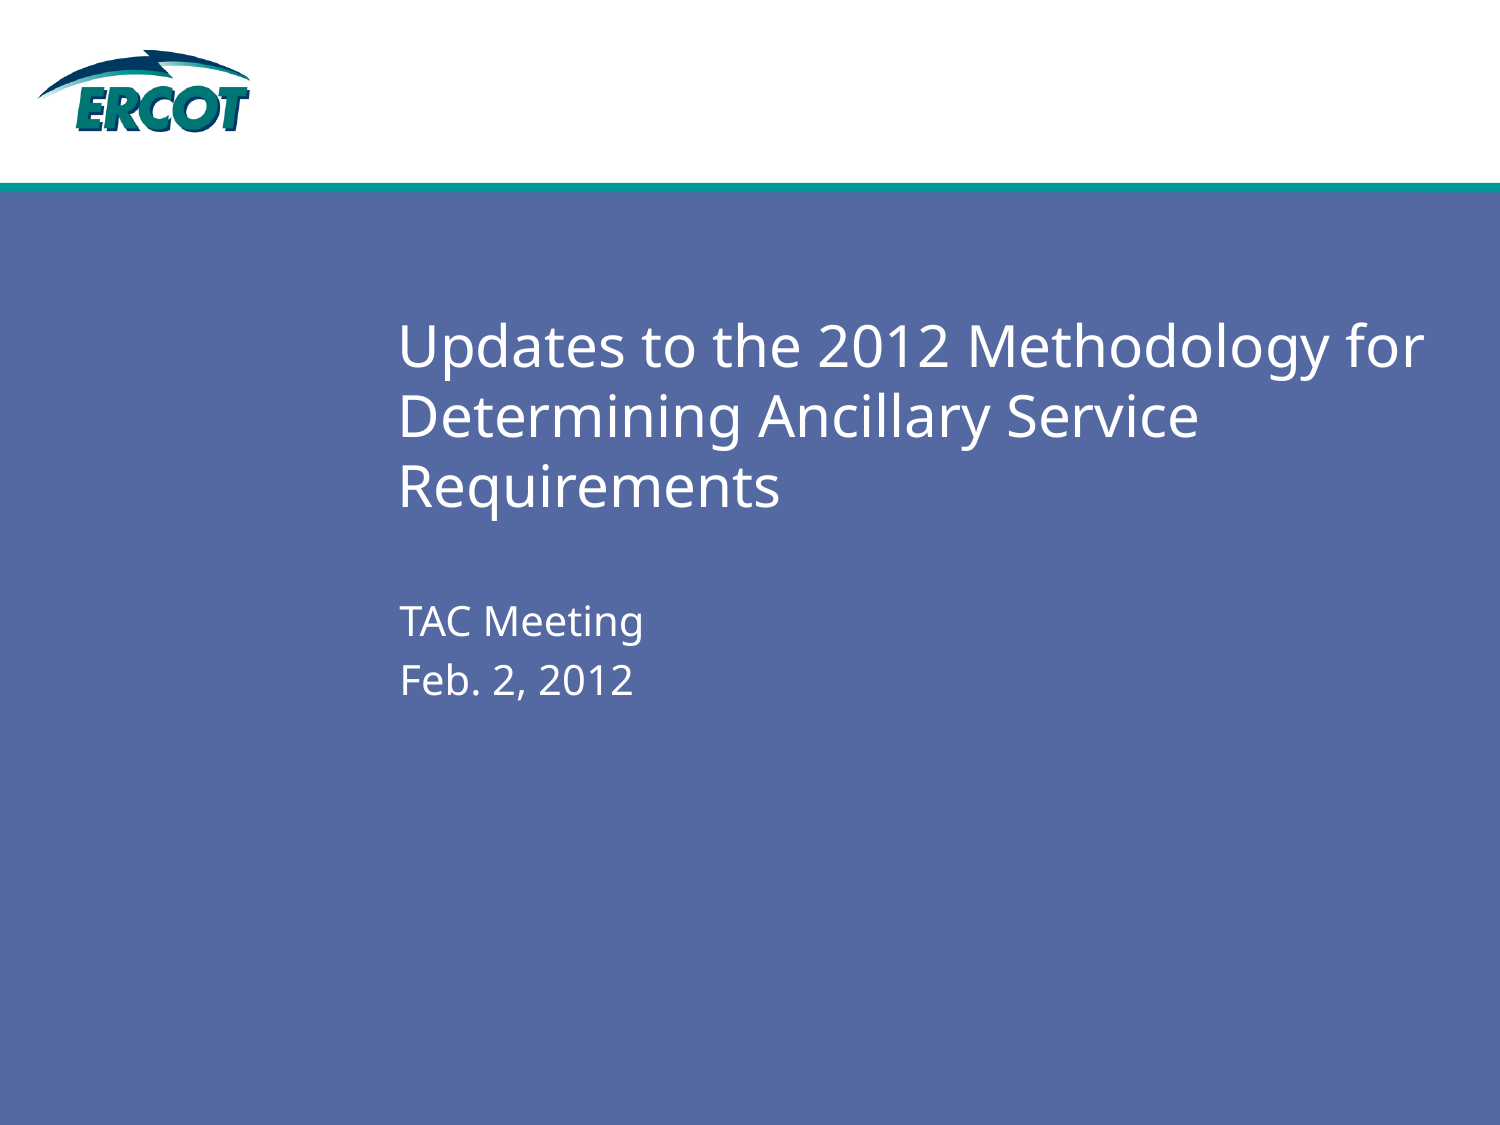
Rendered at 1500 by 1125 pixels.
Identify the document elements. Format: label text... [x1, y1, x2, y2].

subtitle TAC Meeting Feb. 2, 2012 [384, 587, 1426, 776]
title Updates to the 2012 Methodology for Determining Ancillary Service Requirements [382, 312, 1446, 517]
picture [37, 50, 250, 136]
